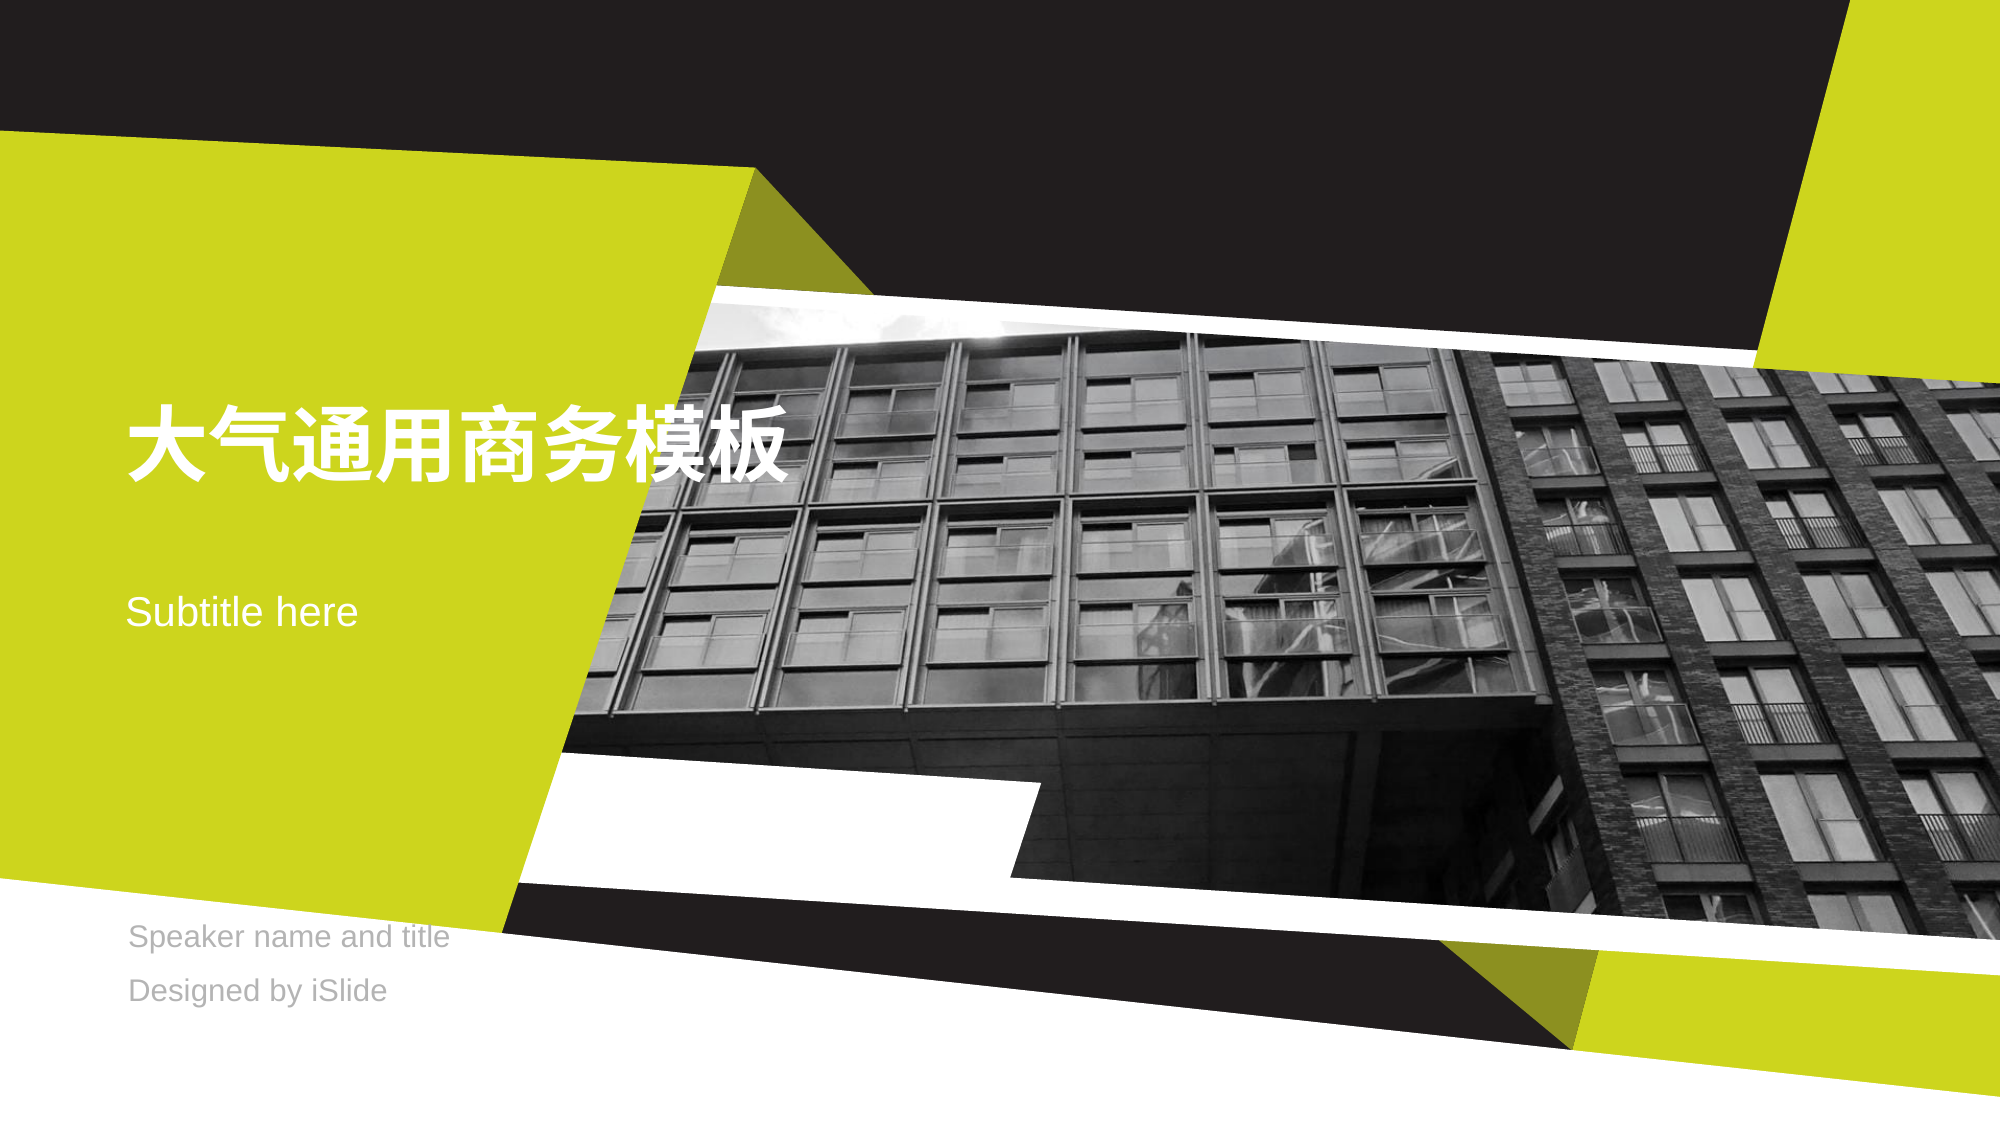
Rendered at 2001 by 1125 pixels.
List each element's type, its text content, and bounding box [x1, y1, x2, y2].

list Designed by iSlide [113, 966, 992, 1016]
list Speaker name and title [113, 913, 992, 963]
picture [563, 302, 2000, 940]
subtitle Subtitle here [109, 556, 992, 671]
title 大气通用商务模板 [109, 343, 992, 554]
